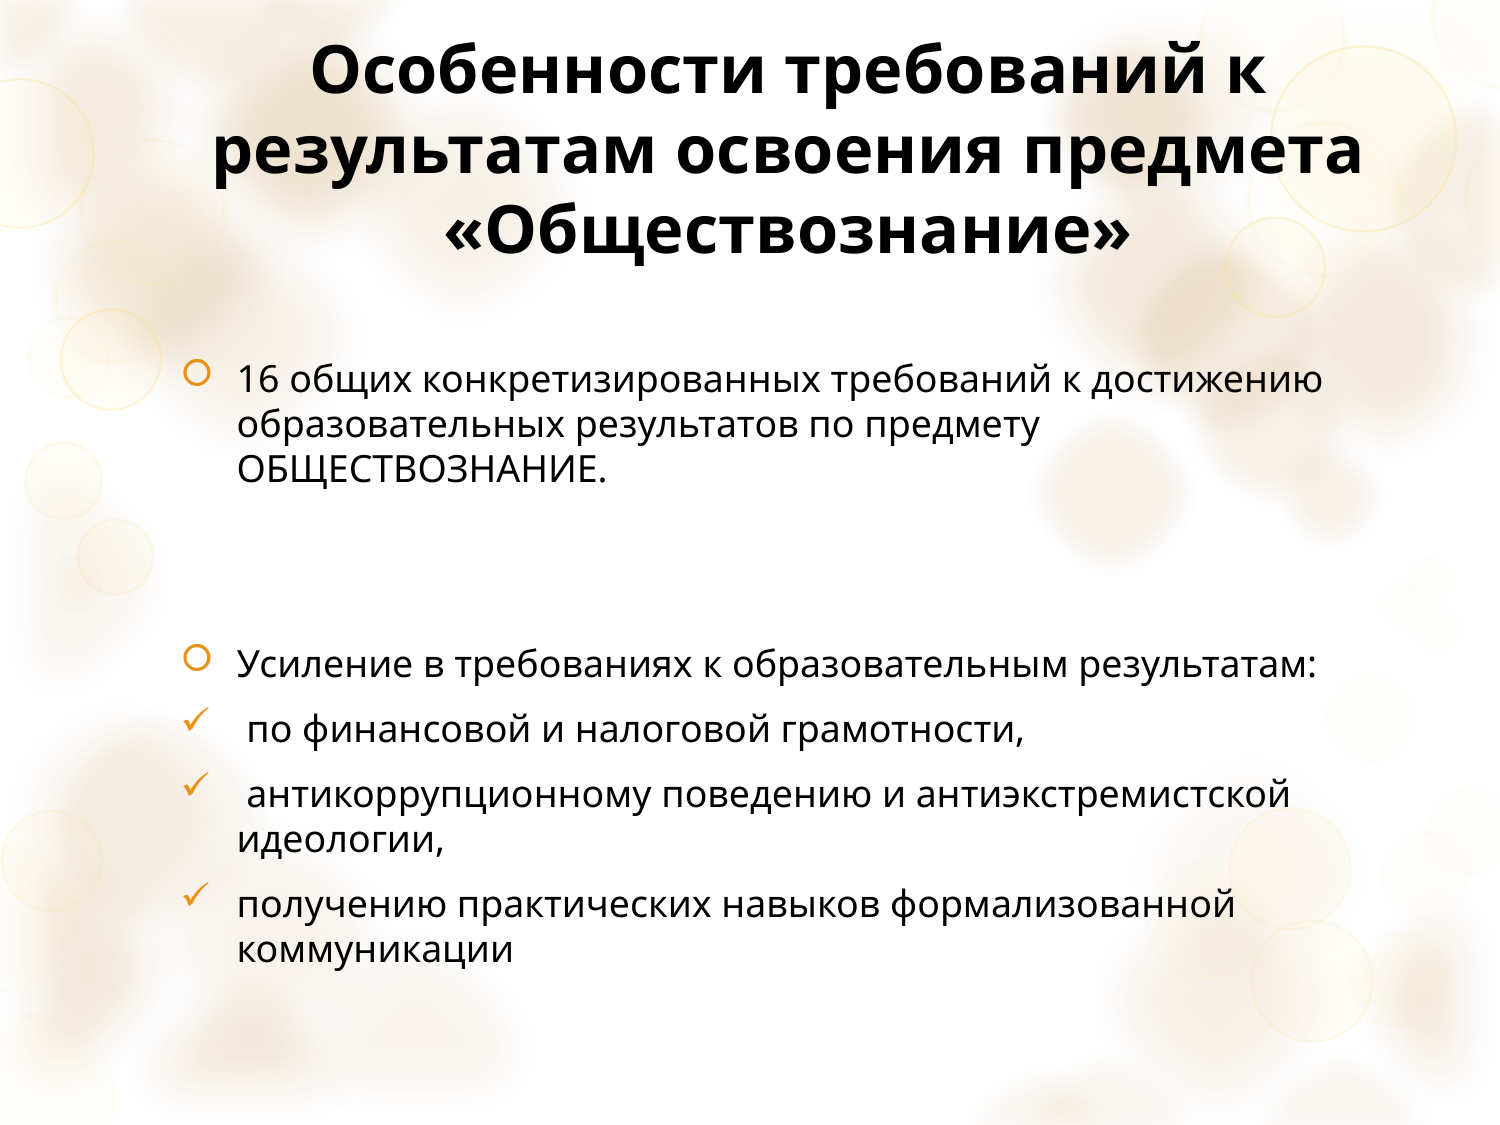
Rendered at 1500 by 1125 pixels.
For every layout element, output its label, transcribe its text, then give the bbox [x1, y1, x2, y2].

list 16 общих конкретизированных требований к достижению образовательных результатов по предмету ОБЩЕСТВОЗНАНИЕ. Усиление в требованиях к образовательным результатам: по финансовой и налоговой грамотности, антикоррупционному поведению и антиэкстремистской идеологии, получению практических навыков формализованной коммуникации [165, 347, 1412, 1013]
title Особенности требований к результатам освоения предмета «Обществознание» [76, 110, 1500, 263]
